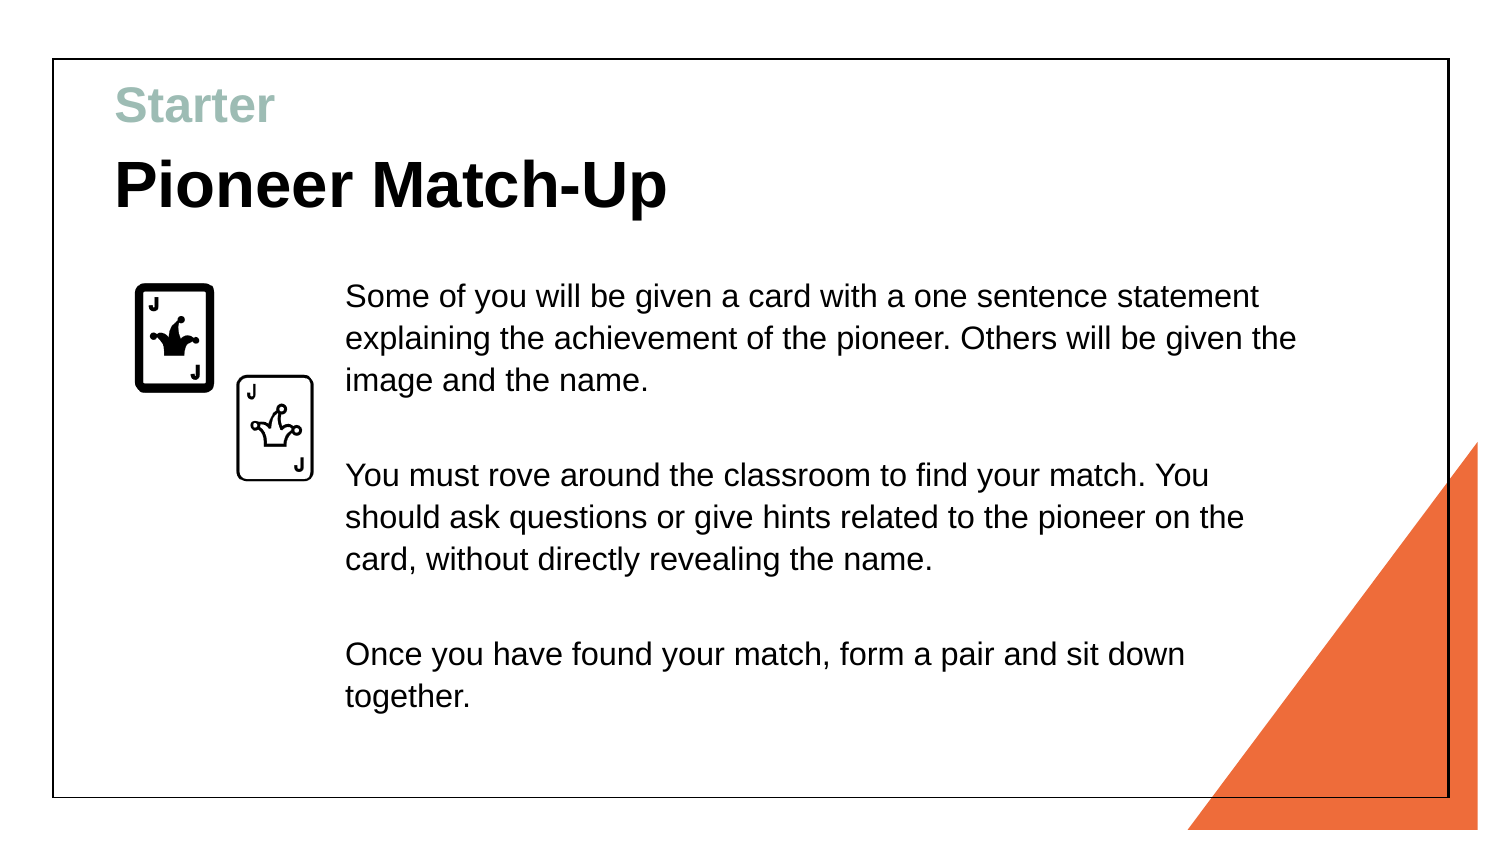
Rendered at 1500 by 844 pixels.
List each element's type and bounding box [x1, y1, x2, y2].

picture [52, 58, 1450, 798]
text_box [1187, 441, 1478, 830]
